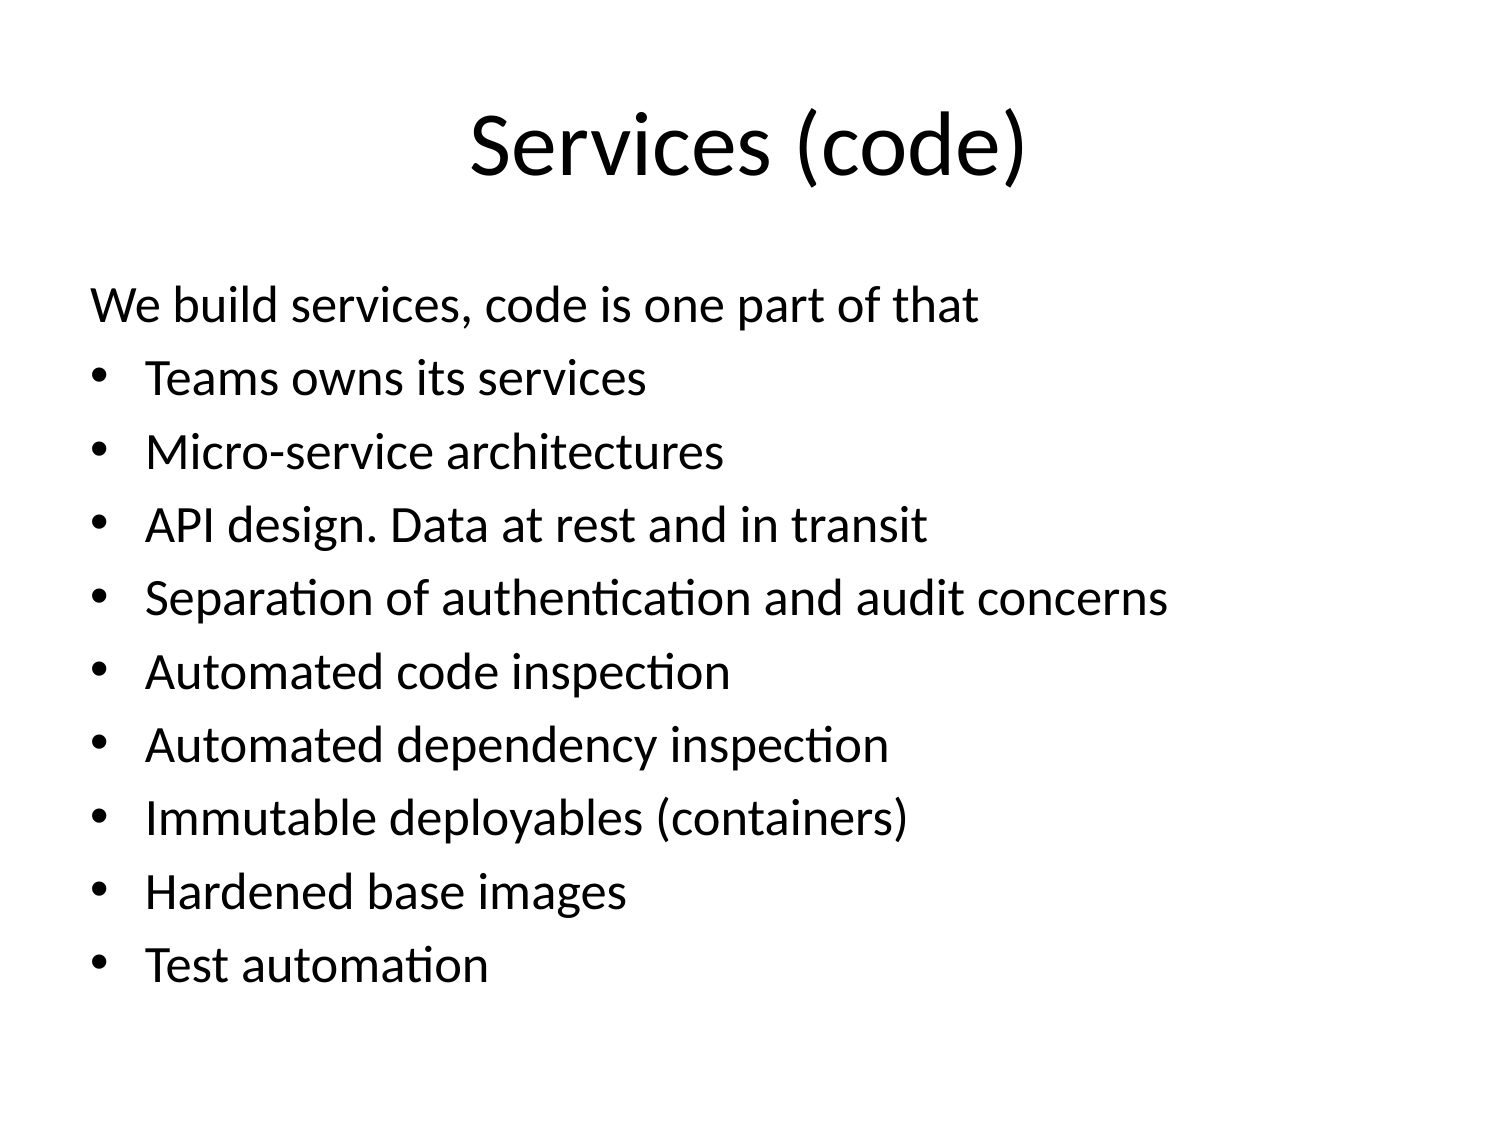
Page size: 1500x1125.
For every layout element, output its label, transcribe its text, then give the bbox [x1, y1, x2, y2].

list We build services, code is one part of that Teams owns its services Micro-service architectures API design. Data at rest and in transit Separation of authentication and audit concerns Automated code inspection Automated dependency inspection Immutable deployables (containers) Hardened base images Test automation [75, 262, 1425, 1005]
title Services (code) [75, 45, 1425, 233]
